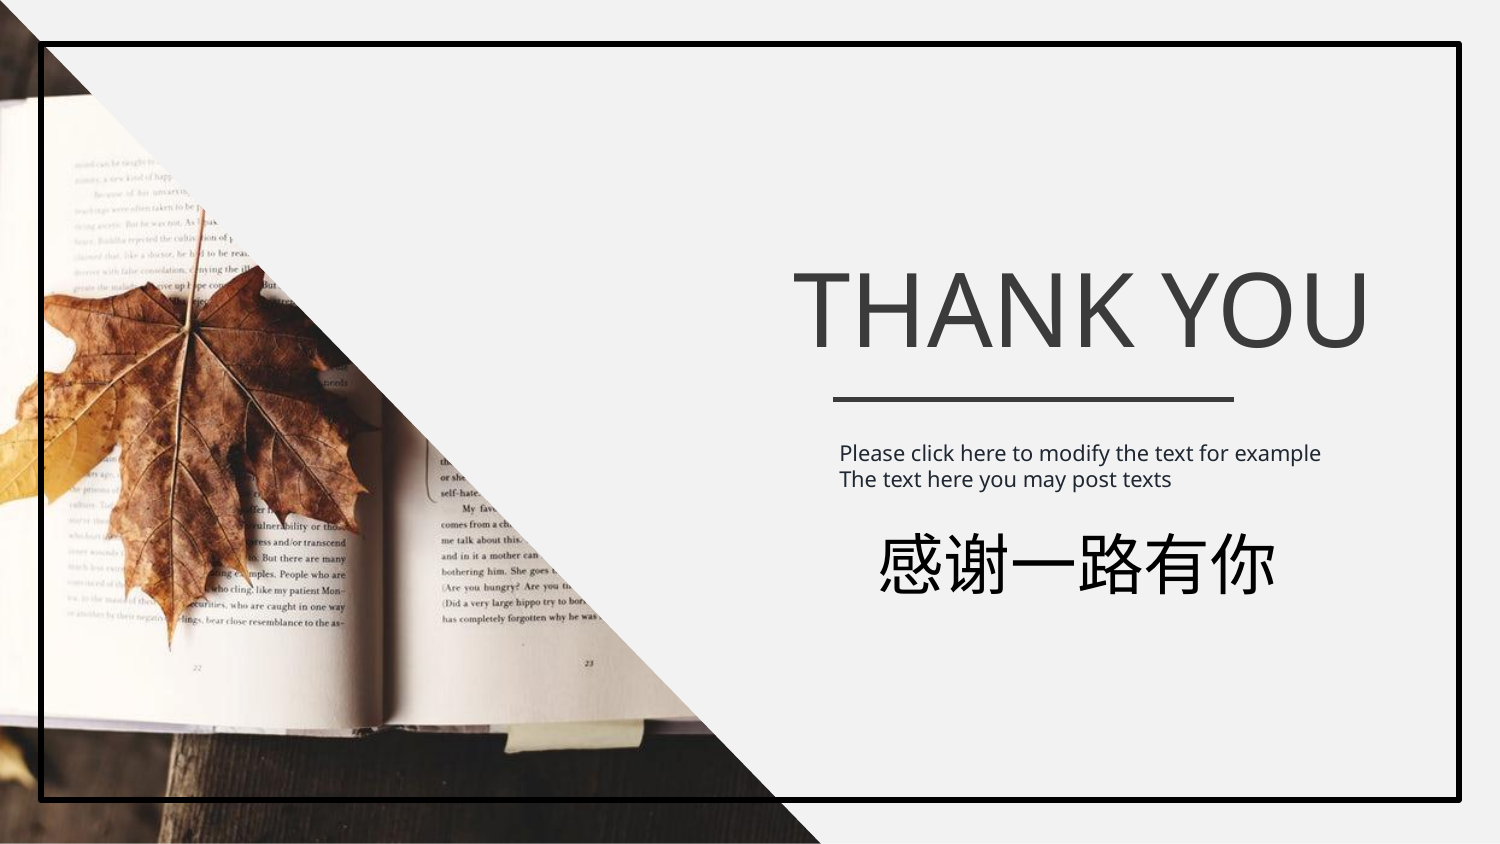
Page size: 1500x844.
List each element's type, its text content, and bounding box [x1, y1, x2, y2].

text_box [0, 0, 823, 844]
text_box THANK YOU [560, 237, 1500, 376]
text_box [39, 42, 1461, 802]
text_box 感谢一路有你 [862, 515, 1293, 610]
text_box Please click here to modify the text for example The text here you may post texts [824, 431, 1500, 500]
